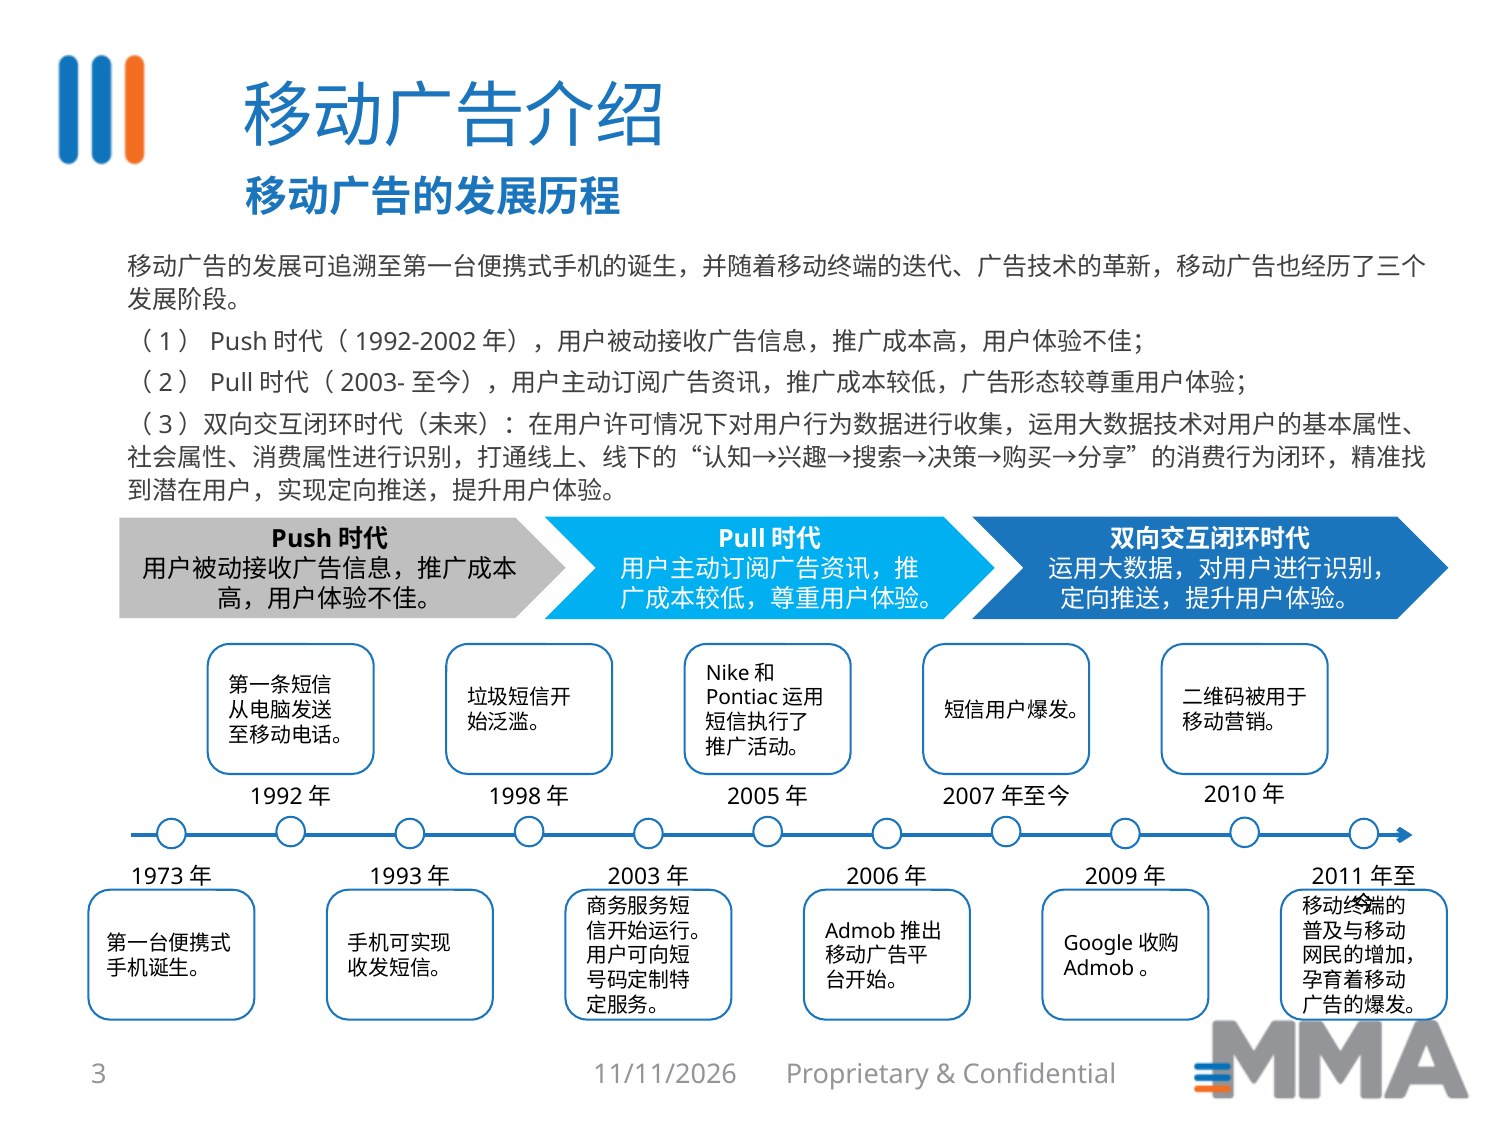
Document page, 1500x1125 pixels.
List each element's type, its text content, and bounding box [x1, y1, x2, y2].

slide_number 3 [41, 1044, 157, 1105]
footer Proprietary & Confidential [752, 1044, 1150, 1105]
list 移动广告的发展可追溯至第一台便携式手机的诞生，并随着移动终端的迭代、广告技术的革新，移动广告也经历了三个发展阶段。 （1）Push时代（1992-2002年），用户被动接收广告信息，推广成本高，用户体验不佳； （2）Pull时代（2003-至今），用户主动订阅广告资讯，推广成本较低，广告形态较尊重用户体验； （3）双向交互闭环时代（未来）：在用户许可情况下对用户行为数据进行收集，运用大数据技术对用户的基本属性、社会属性、消费属性进行识别，打通线上、线下的“认知→兴趣→搜索→决策→购买→分享”的消费行为闭环，精准找到潜在用户，实现定向推送，提升用户体验。 [127, 246, 1434, 517]
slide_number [495, 1044, 752, 1105]
picture [0, 0, 1500, 1125]
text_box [88, 517, 1447, 1020]
list 移动广告的发展历程 [230, 167, 1445, 240]
list 移动广告介绍 [227, 39, 1440, 185]
